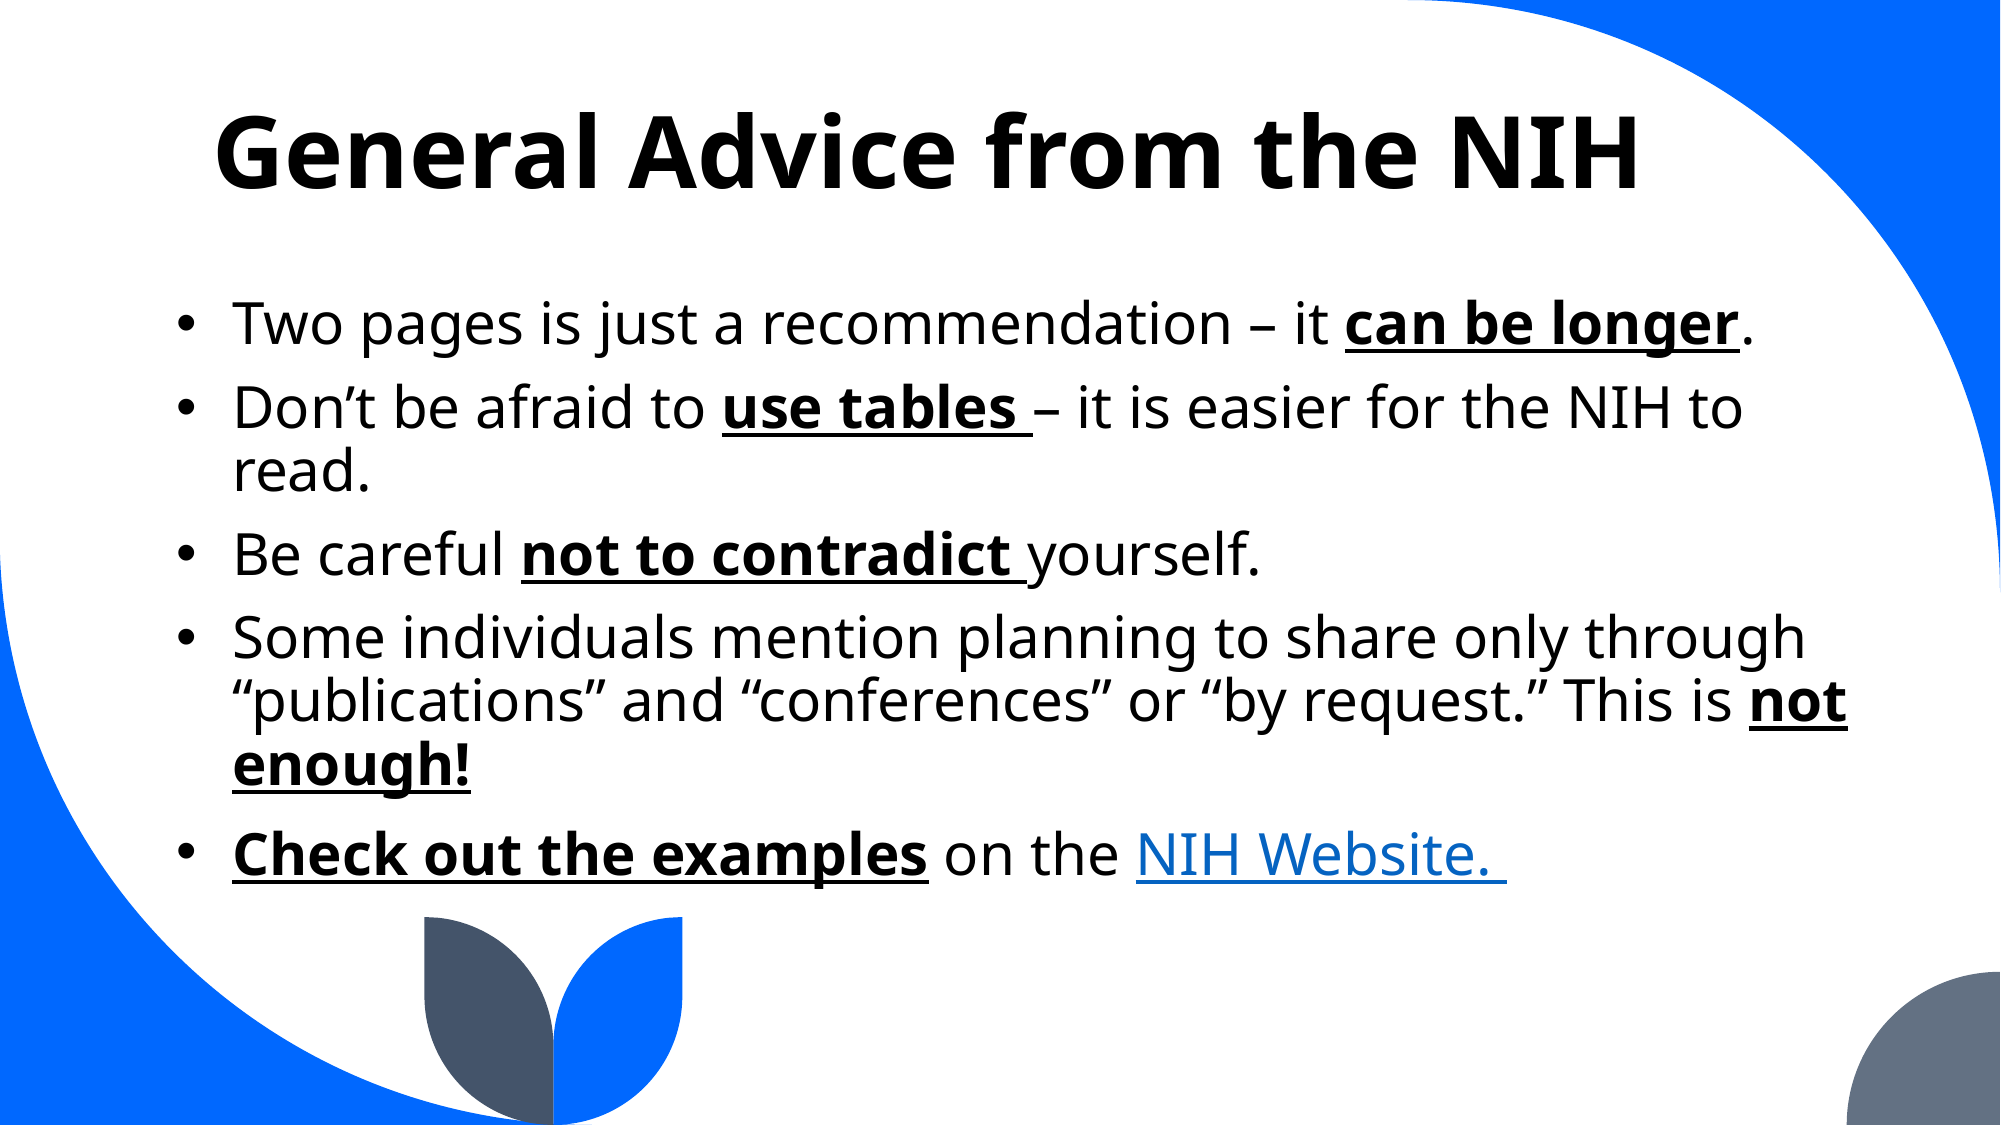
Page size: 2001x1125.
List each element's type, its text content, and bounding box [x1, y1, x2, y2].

list Two pages is just a recommendation – it can be longer. Don’t be afraid to use tables – it is easier for the NIH to read. Be careful not to contradict yourself. Some individuals mention planning to share only through “publications” and “conferences” or “by request.” This is not enough! Check out the examples on the NIH Website. [161, 286, 1876, 751]
title General Advice from the NIH [197, 0, 1802, 218]
